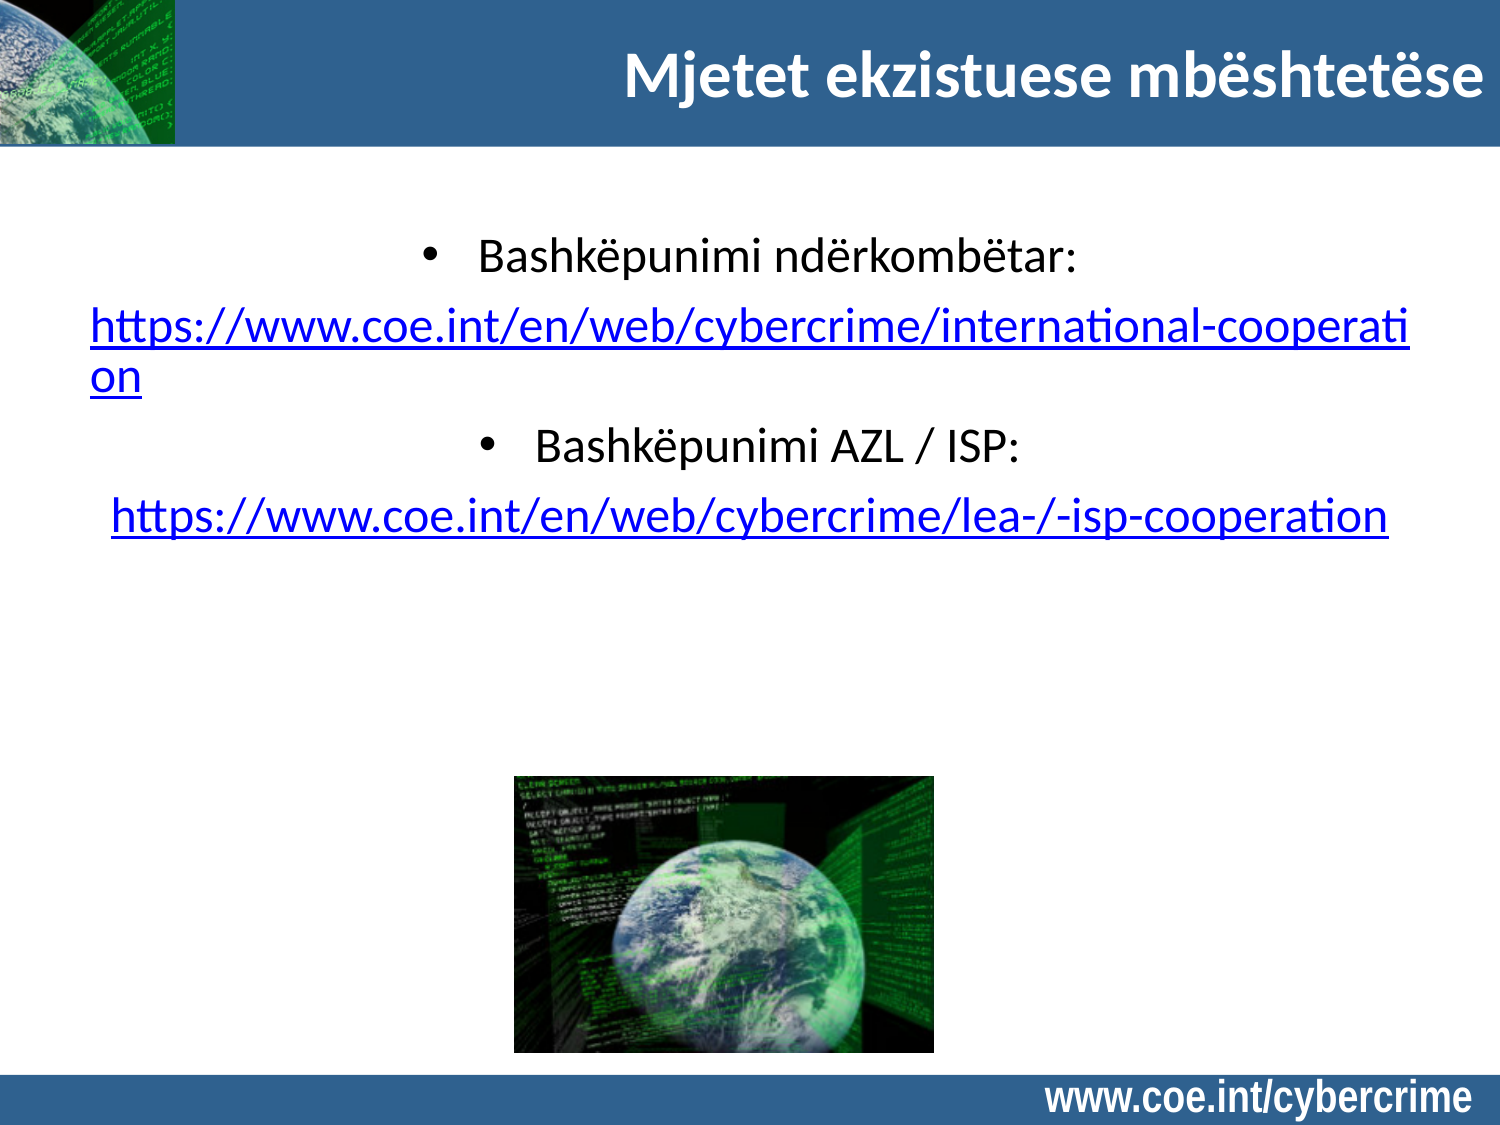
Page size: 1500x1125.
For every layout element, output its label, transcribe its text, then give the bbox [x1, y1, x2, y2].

text_box [0, 1073, 1030, 1125]
picture [0, 0, 175, 144]
text_box Mjetet ekzistuese mbështetëse [177, 0, 1500, 149]
picture [514, 775, 934, 1053]
text_box Bashkëpunimi ndërkombëtar: https://www.coe.int/en/web/cybercrime/international-cooperation Bashkëpunimi AZL / ISP: https://www.coe.int/en/web/cybercrime/lea-/-isp-cooperation [74, 215, 1425, 869]
text_box www.coe.int/cybercrime [1030, 1059, 1500, 1125]
